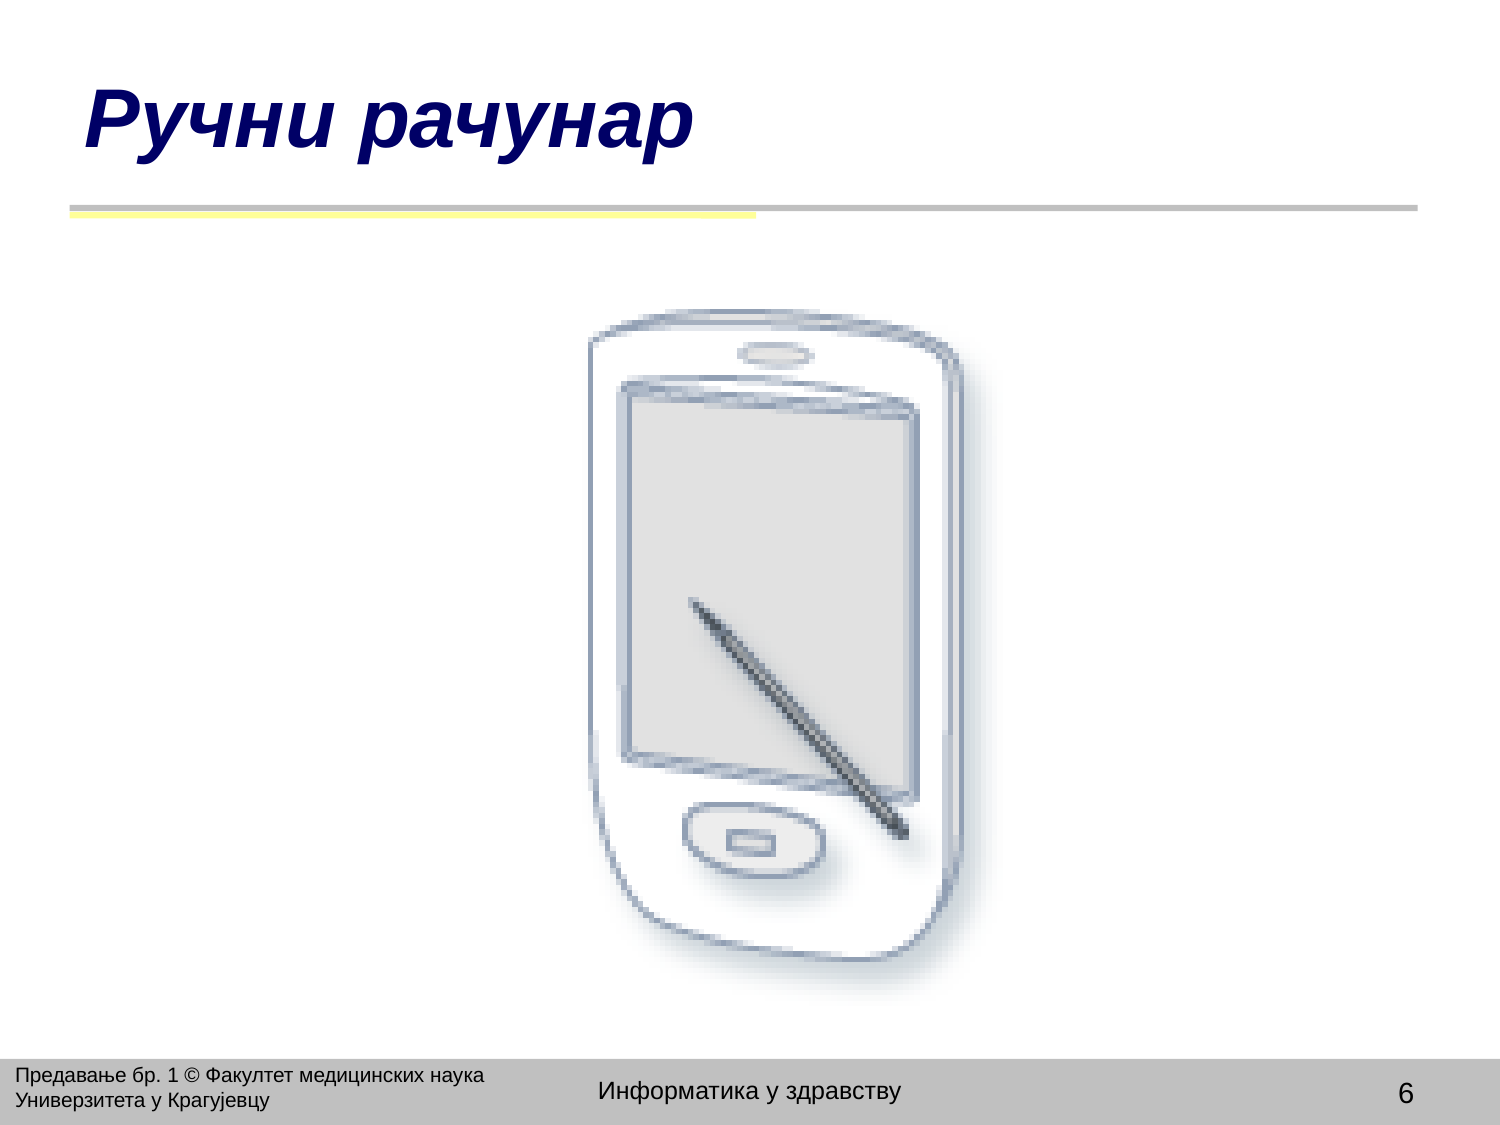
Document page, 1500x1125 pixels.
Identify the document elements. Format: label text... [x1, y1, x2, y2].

footer Информатика у здравству [512, 1066, 988, 1125]
slide_number Предавање бр. 1 © Факултет медицинских наука Универзитета у Крагујевцу [0, 1053, 599, 1108]
slide_number 6 [1079, 1066, 1430, 1125]
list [510, 254, 1031, 1018]
title Ручни рачунар [69, 19, 1426, 208]
